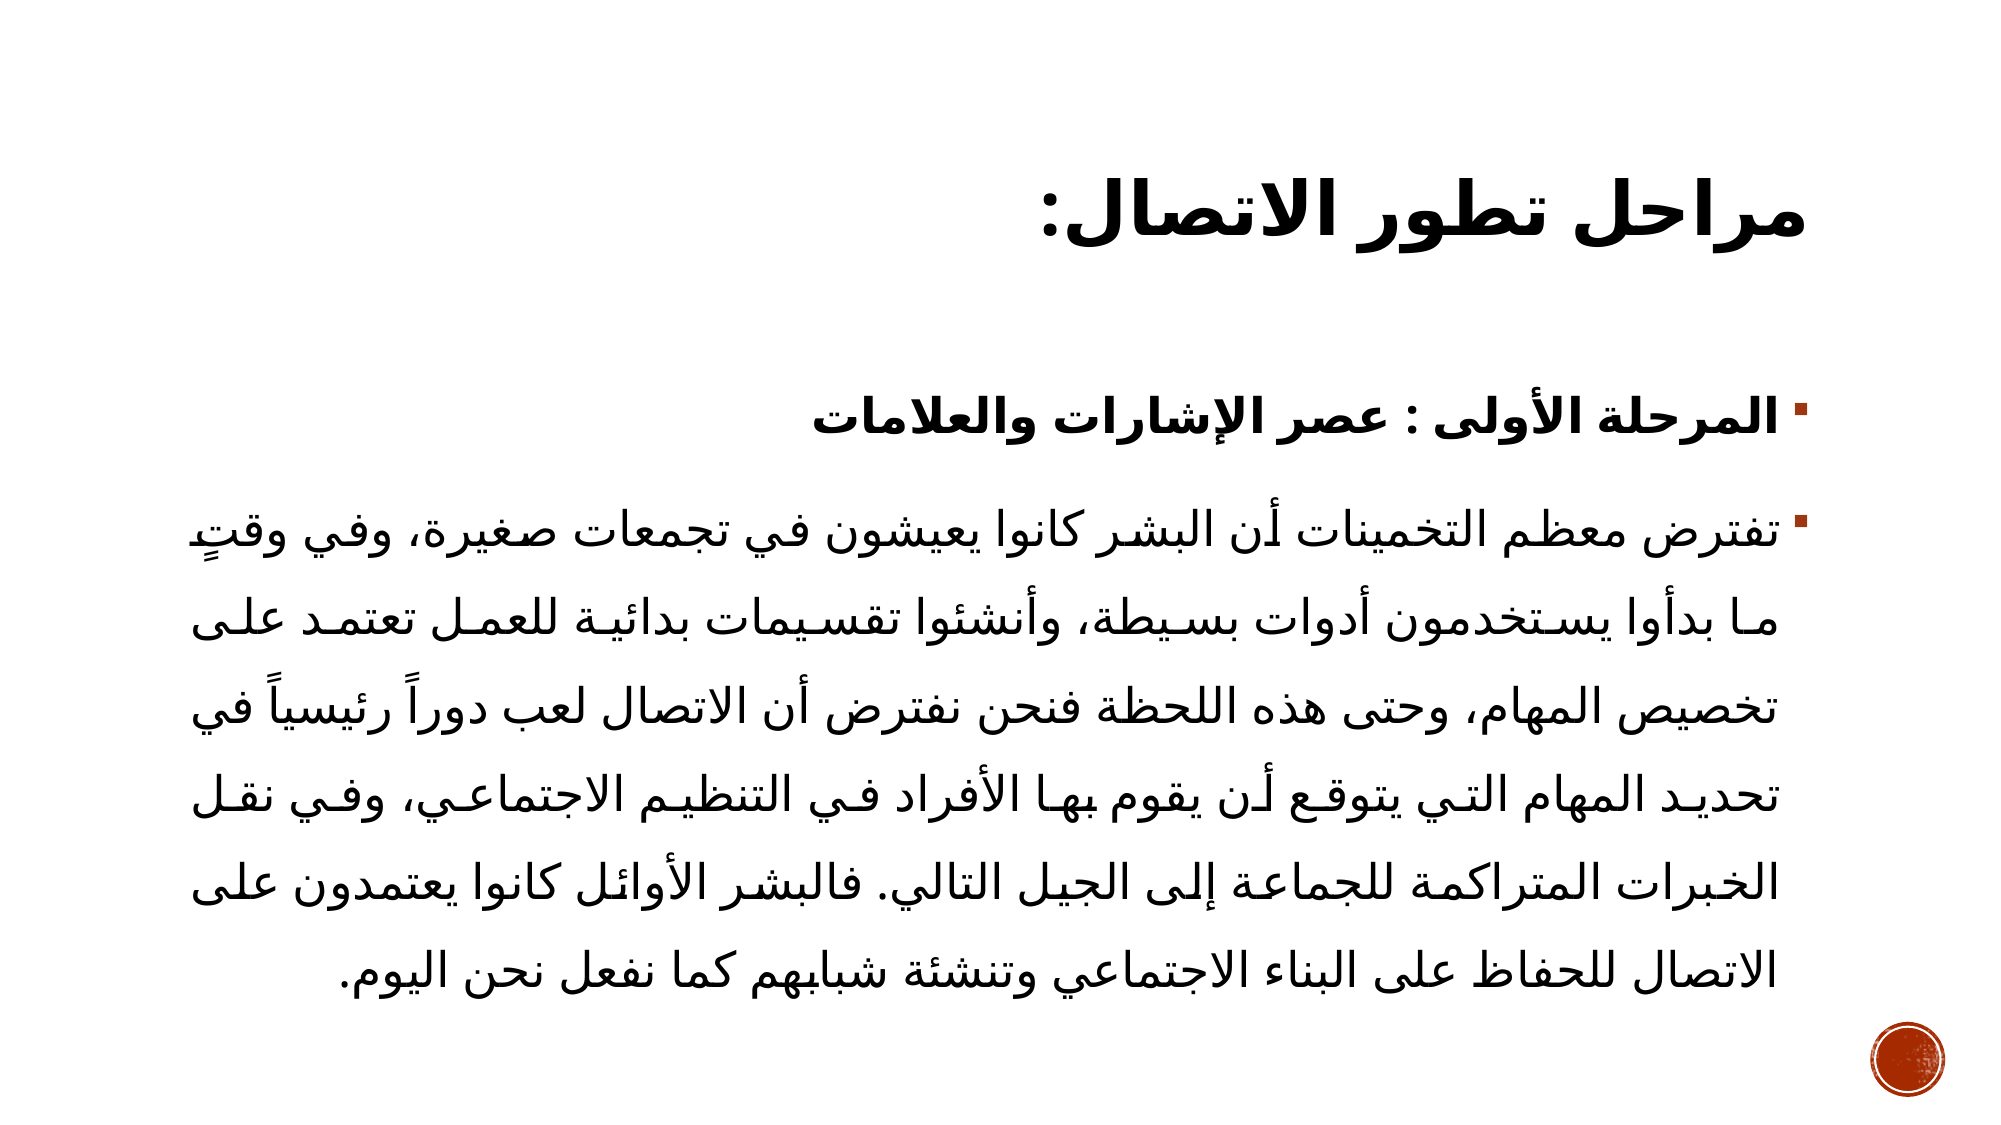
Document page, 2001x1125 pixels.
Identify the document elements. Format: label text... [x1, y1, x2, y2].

title مراحل تطور الاتصال: [175, 79, 1826, 344]
list المرحلة الأولى : عصر الإشارات والعلامات تفترض معظم التخمينات أن البشر كانوا يعيشون في تجمعات صغيرة، وفي وقتٍ ما بدأوا يستخدمون أدوات بسيطة، وأنشئوا تقسيمات بدائية للعمل تعتمد على تخصيص المهام، وحتى هذه اللحظة فنحن نفترض أن الاتصال لعب دوراً رئيسياً في تحديد المهام التي يتوقع أن يقوم بها الأفراد في التنظيم الاجتماعي، وفي نقل الخبرات المتراكمة للجماعة إلى الجيل التالي. فالبشر الأوائل كانوا يعتمدون على الاتصال للحفاظ على البناء الاجتماعي وتنشئة شبابهم كما نفعل نحن اليوم. [175, 348, 1826, 1013]
